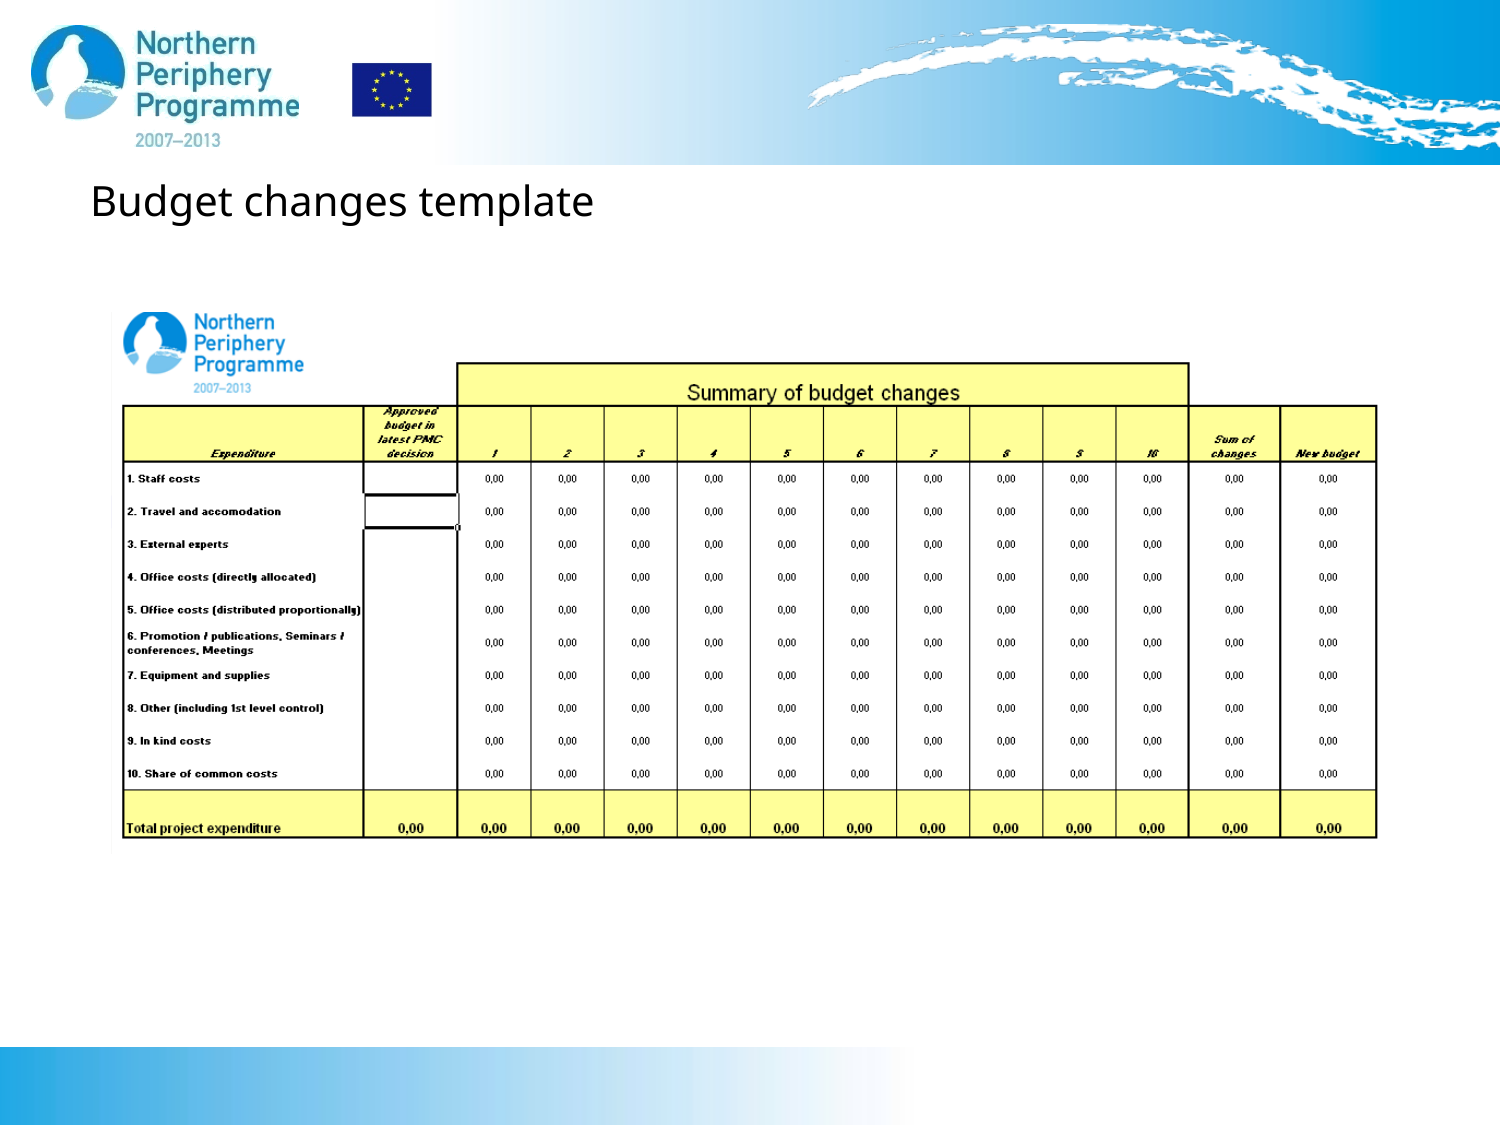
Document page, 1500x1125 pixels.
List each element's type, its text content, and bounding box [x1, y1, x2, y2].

picture [297, 0, 1500, 165]
picture [0, 1047, 1053, 1125]
title Budget changes template [74, 19, 1313, 233]
picture [111, 311, 1404, 854]
picture [31, 25, 74, 147]
picture [1476, 100, 1500, 107]
